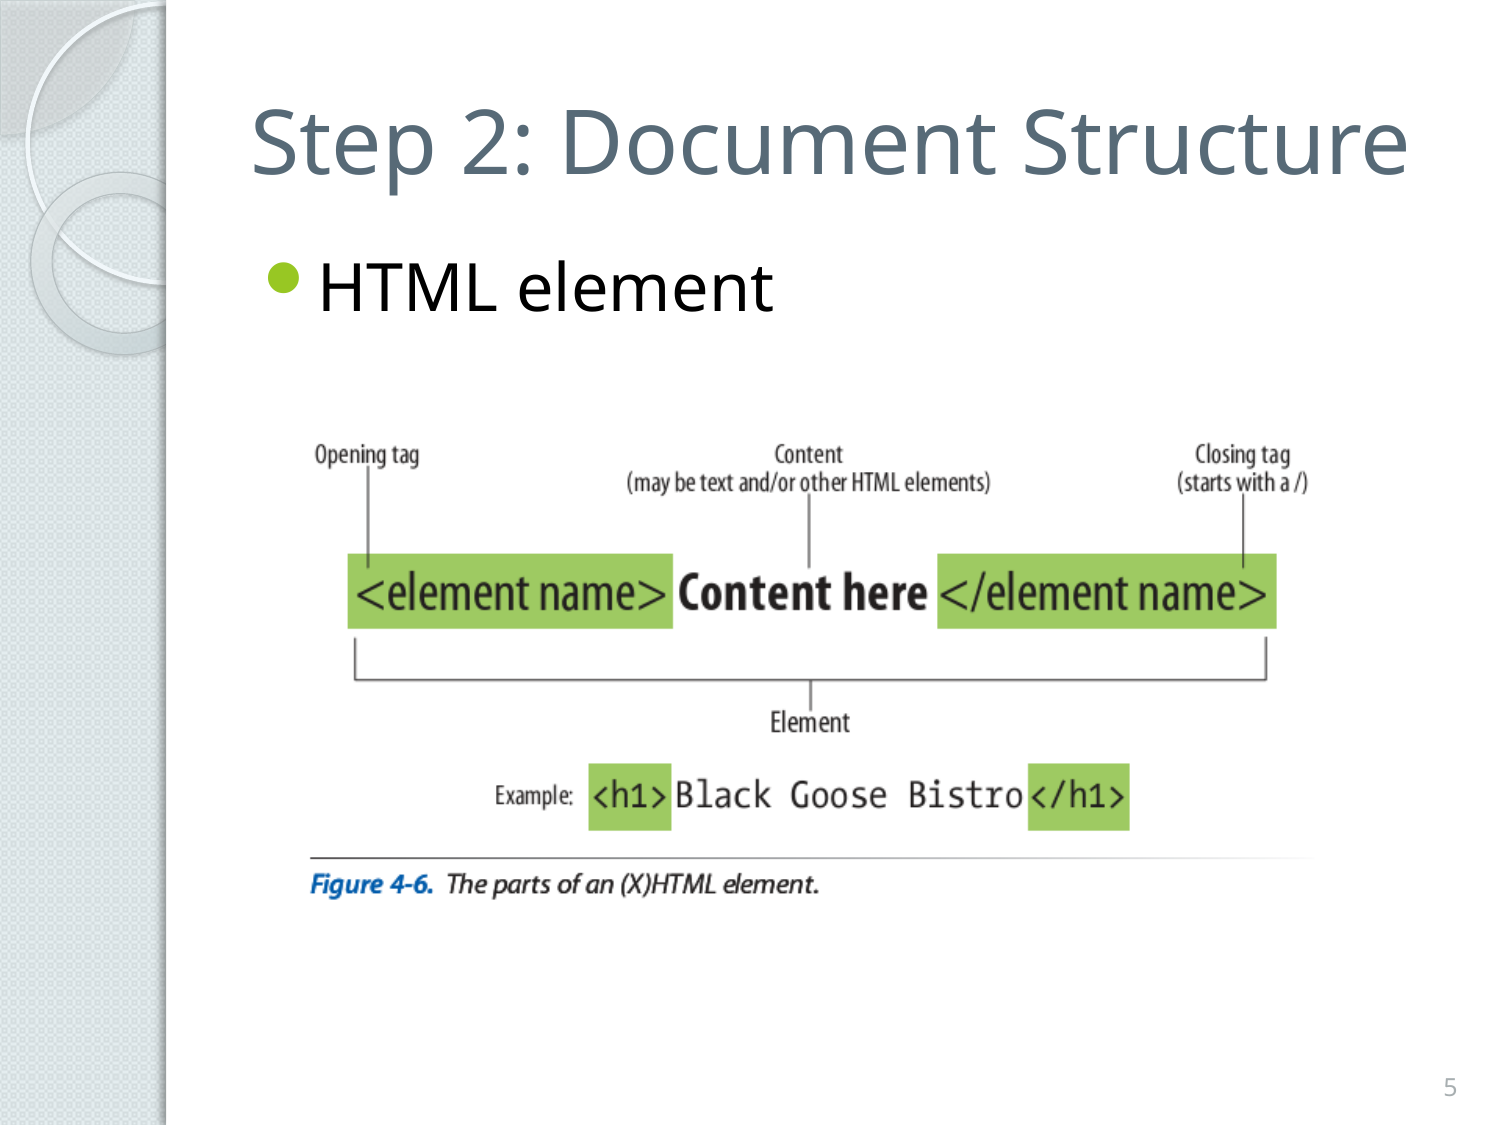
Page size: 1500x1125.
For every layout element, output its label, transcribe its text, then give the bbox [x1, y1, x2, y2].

list HTML element [235, 237, 1466, 1025]
title Step 2: Document Structure [235, 45, 1466, 233]
picture [287, 399, 1327, 915]
slide_number 5 [1413, 1034, 1488, 1113]
